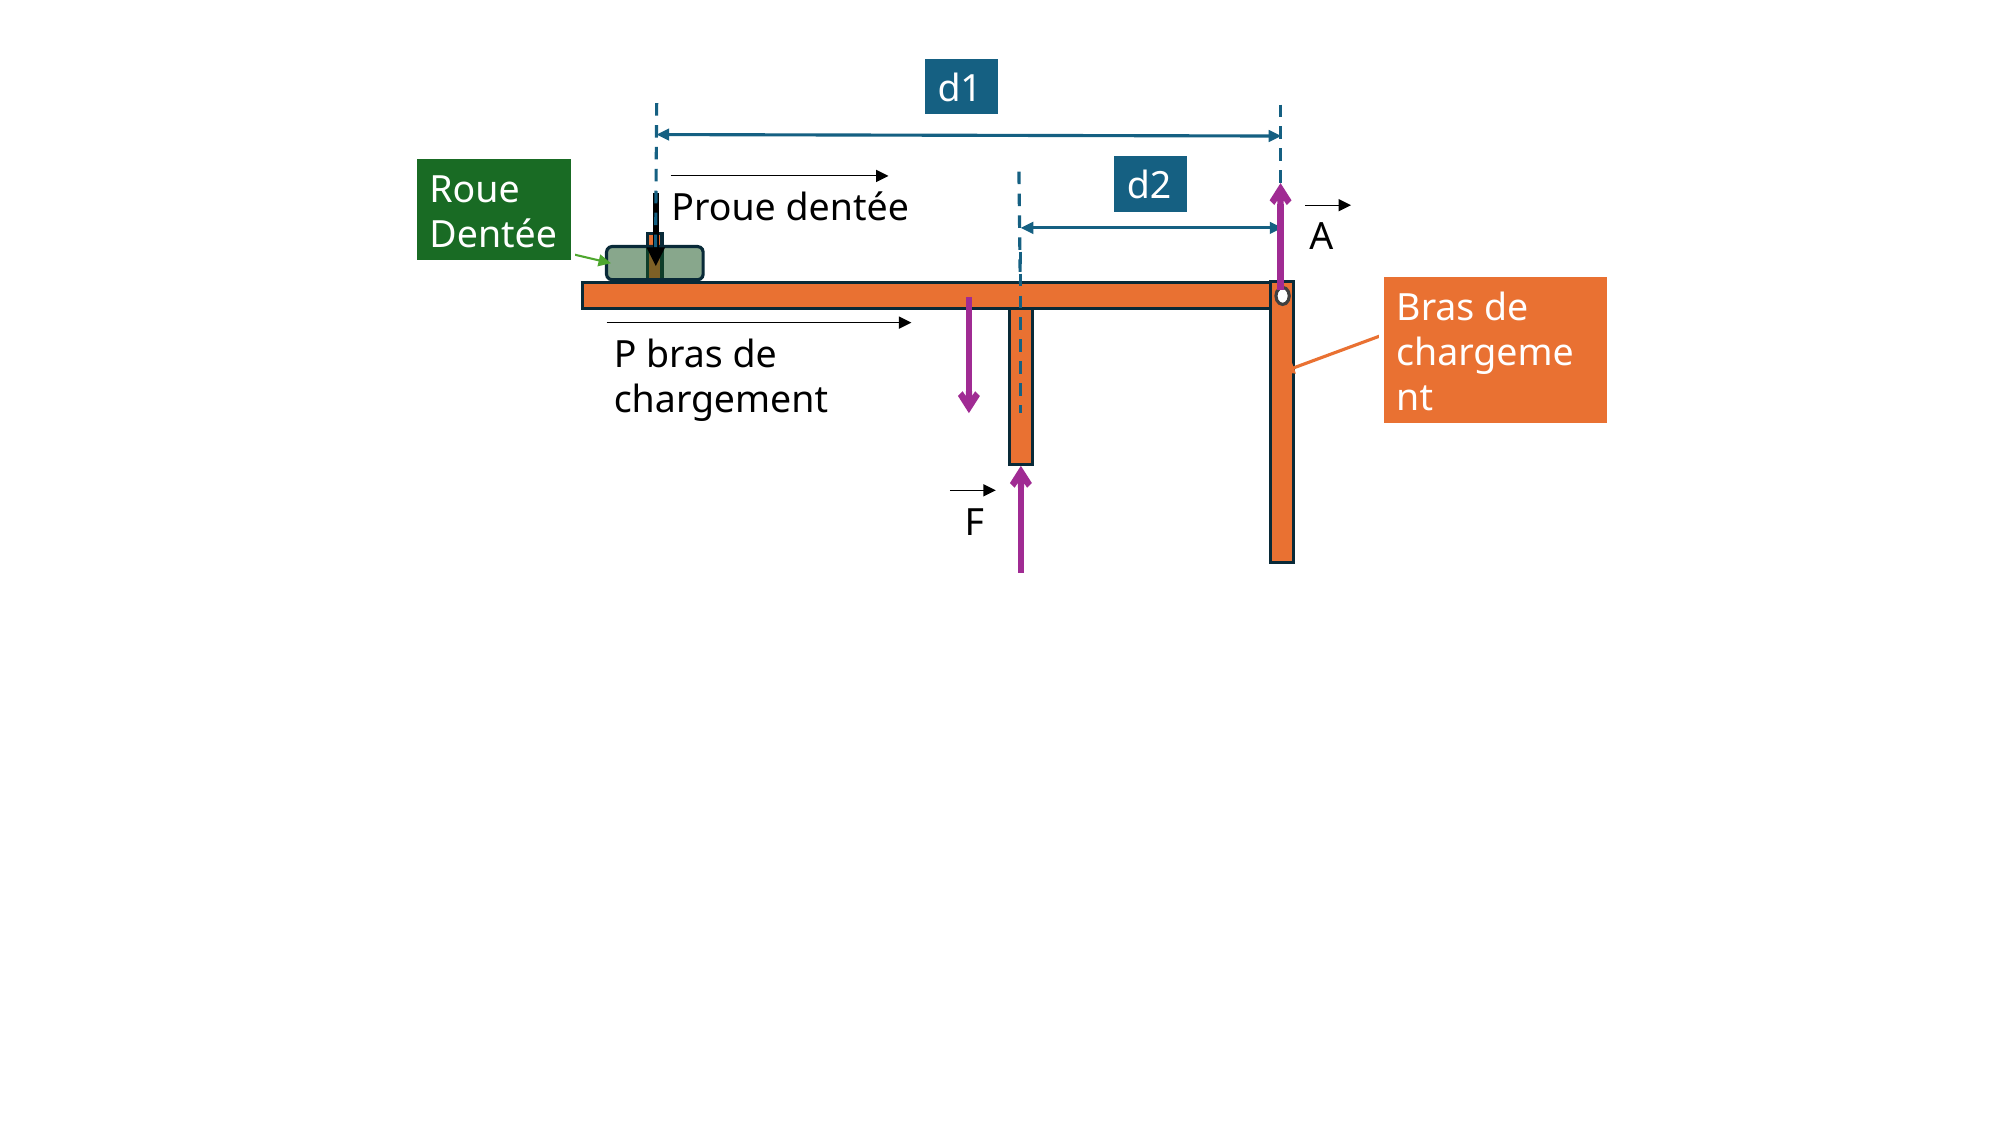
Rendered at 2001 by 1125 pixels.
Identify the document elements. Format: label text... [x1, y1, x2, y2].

text_box d1 [921, 55, 1002, 118]
text_box F [949, 490, 1017, 551]
text_box A [1294, 205, 1362, 265]
text_box [1274, 286, 1291, 306]
text_box [1269, 280, 1295, 564]
text_box [646, 232, 653, 244]
text_box d2 [1110, 152, 1191, 216]
text_box Bras de chargement [1379, 273, 1611, 427]
text_box [1021, 281, 1269, 310]
text_box [604, 244, 705, 282]
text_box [1281, 292, 1498, 373]
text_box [484, 233, 612, 264]
text_box [1008, 307, 1034, 466]
text_box [659, 236, 664, 244]
text_box Proue dentée [658, 175, 1010, 236]
text_box Roue Dentée [412, 155, 575, 264]
text_box [581, 281, 1019, 310]
text_box P bras de chargement [598, 322, 982, 428]
